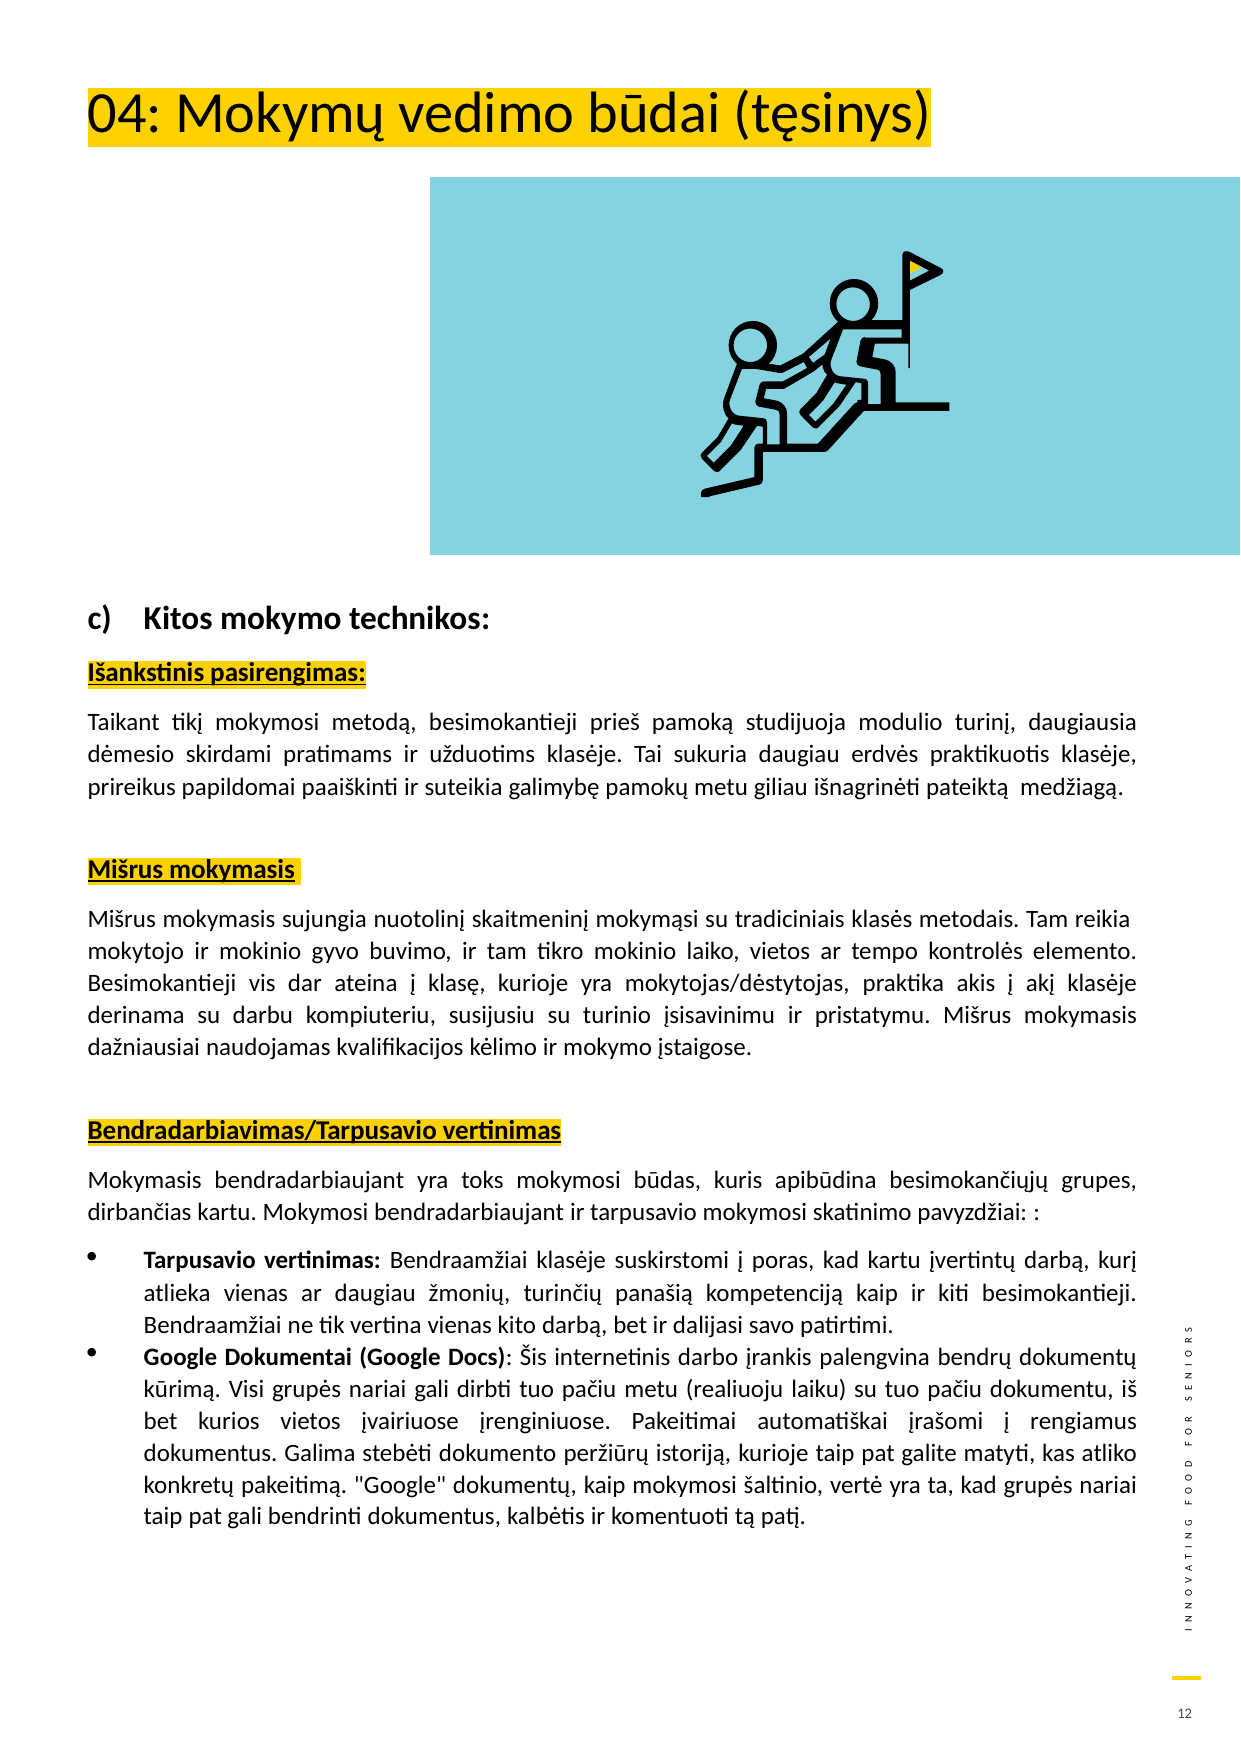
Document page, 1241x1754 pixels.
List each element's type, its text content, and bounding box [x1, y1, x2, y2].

list 04: Mokymų vedimo būdai (tęsinys) [72, 74, 1100, 222]
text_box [700, 250, 950, 498]
list Kitos mokymo technikos: Išankstinis pasirengimas: Taikant tikį mokymosi metodą, besimokantieji prieš pamoką studijuoja modulio turinį, daugiausia dėmesio skirdami pratimams ir užduotims klasėje. Tai sukuria daugiau erdvės praktikuotis klasėje, prireikus papildomai paaiškinti ir suteikia galimybę pamokų metu giliau išnagrinėti pateiktą medžiagą. Mišrus mokymasis Mišrus mokymasis sujungia nuotolinį skaitmeninį mokymąsi su tradiciniais klasės metodais. Tam reikia mokytojo ir mokinio gyvo buvimo, ir tam tikro mokinio laiko, vietos ar tempo kontrolės elemento. Besimokantieji vis dar ateina į klasę, kurioje yra mokytojas/dėstytojas, praktika akis į akį klasėje derinama su darbu kompiuteriu, susijusiu su turinio įsisavinimu ir pristatymu. Mišrus mokymasis dažniausiai naudojamas kvalifikacijos kėlimo ir mokymo įstaigose. Bendradarbiavimas/Tarpusavio vertinimas Mokymasis bendradarbiaujant yra toks mokymosi būdas, kuris apibūdina besimokančiųjų grupes, dirbančias kartu. Mokymosi bendradarbiaujant ir tarpusavio mokymosi skatinimo pavyzdžiai: : Tarpusavio vertinimas: Bendraamžiai klasėje suskirstomi į poras, kad kartu įvertintų darbą, kurį atlieka vienas ar daugiau žmonių, turinčių panašią kompetenciją kaip ir kiti besimokantieji. Bendraamžiai ne tik vertina vienas kito darbą, bet ir dalijasi savo patirtimi. Google Dokumentai (Google Docs): Šis internetinis darbo įrankis palengvina bendrų dokumentų kūrimą. Visi grupės nariai gali dirbti tuo pačiu metu (realiuoju laiku) su tuo pačiu dokumentu, iš bet kurios vietos įvairiuose įrenginiuose. Pakeitimai automatiškai įrašomi į rengiamus dokumentus. Galima stebėti dokumento peržiūrų istoriją, kurioje taip pat galite matyti, kas atliko konkretų pakeitimą. "Google" dokumentų, kaip mokymosi šaltinio, vertė yra ta, kad grupės nariai taip pat gali bendrinti dokumentus, kalbėtis ir komentuoti tą patį. [72, 585, 1152, 1474]
